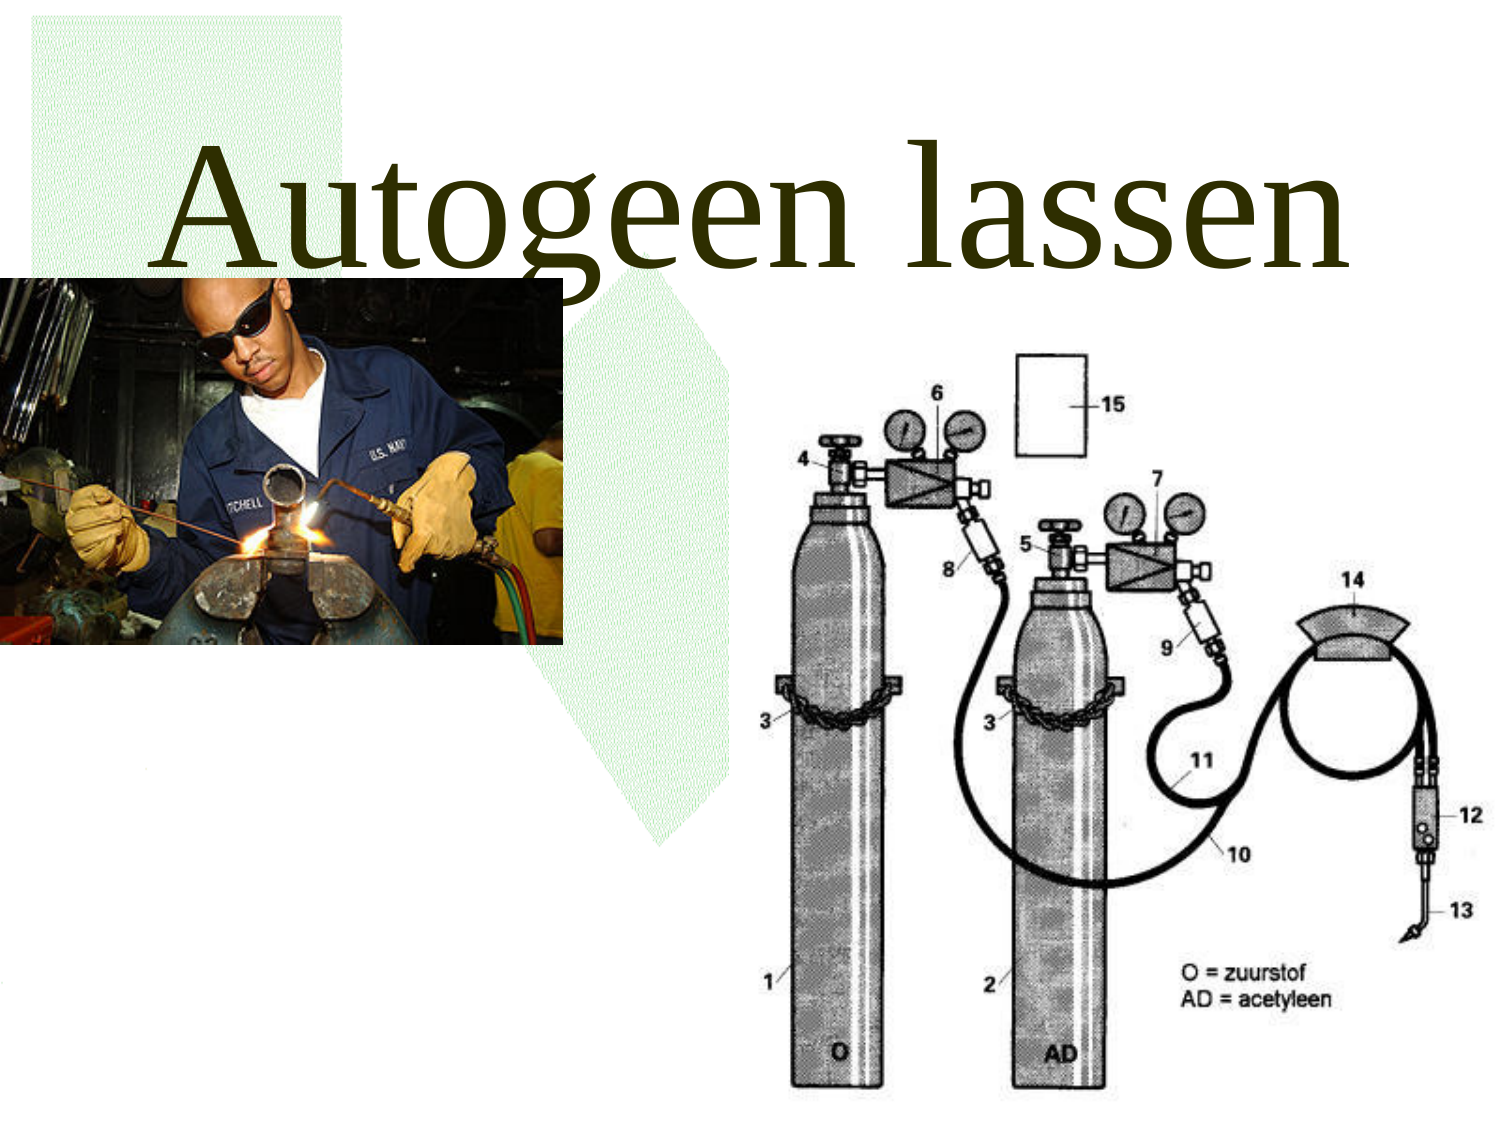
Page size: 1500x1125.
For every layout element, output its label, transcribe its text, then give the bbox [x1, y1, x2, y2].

picture [0, 0, 1500, 1125]
title Autogeen lassen [112, 99, 1388, 288]
